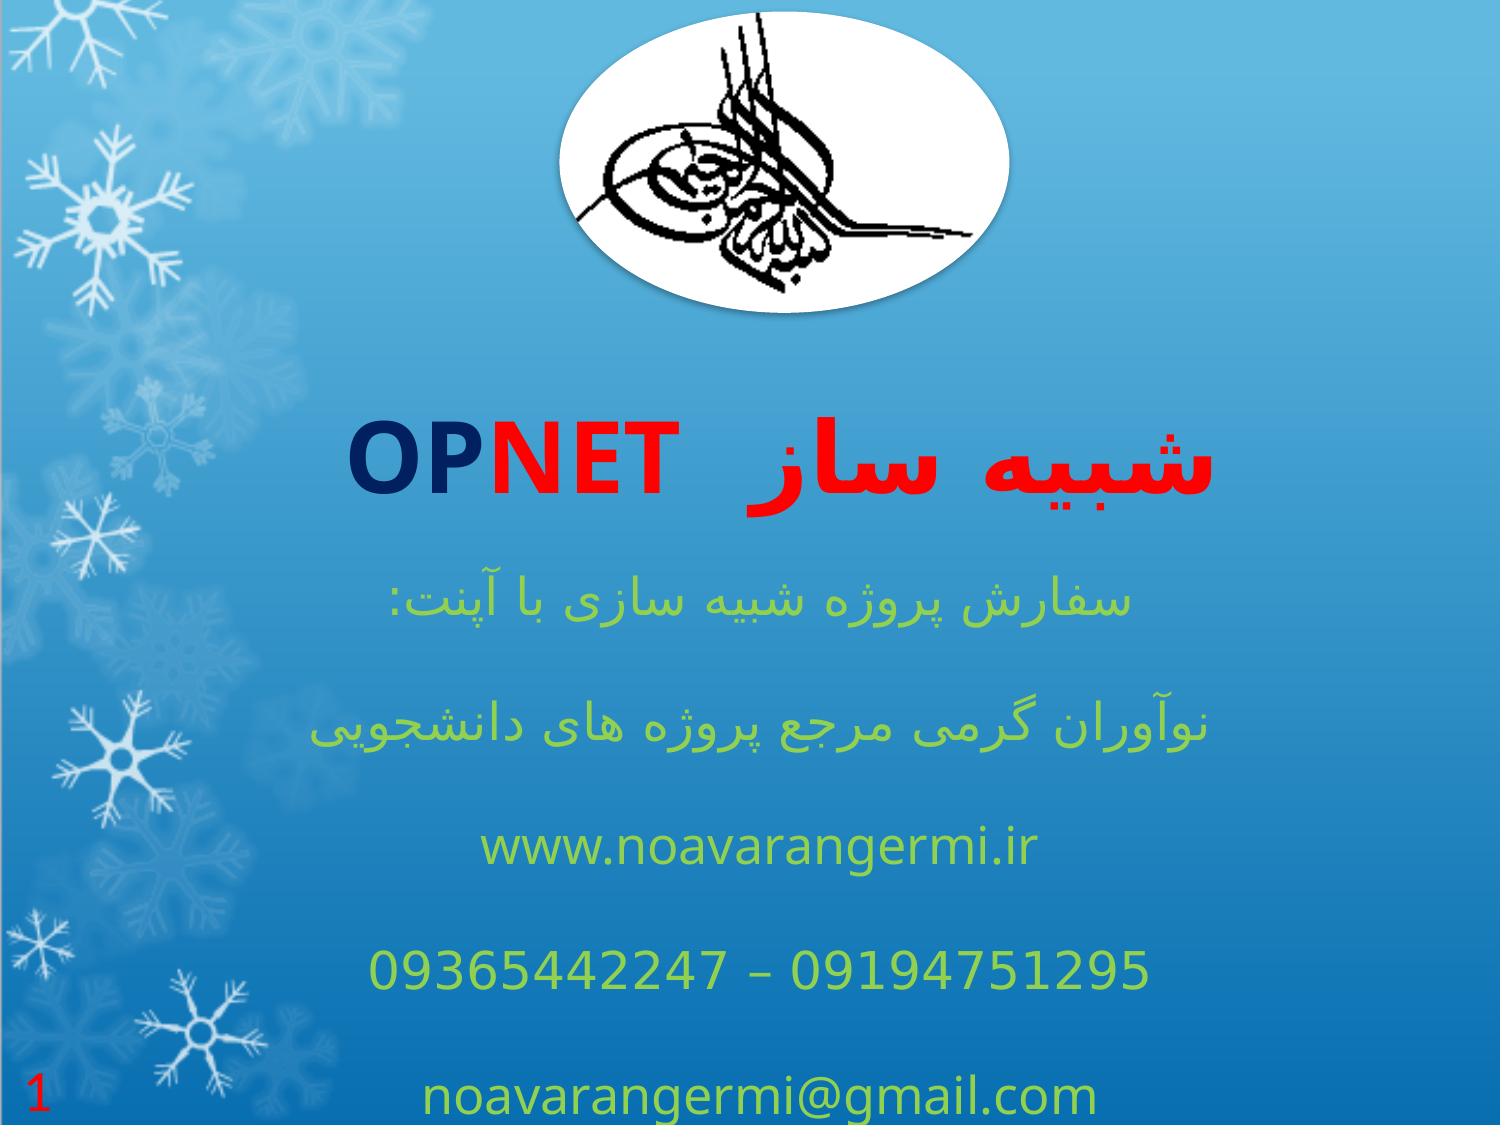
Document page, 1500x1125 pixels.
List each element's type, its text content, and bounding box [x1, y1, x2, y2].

text_box سفارش پروژه شبیه سازی با آپنت: نوآوران گرمی مرجع پروژه های دانشجویی www.noavarangermi.ir 09194751295 – 09365442247 noavarangermi@gmail.com [237, 575, 1288, 937]
text_box شبیه ساز OPNET [257, 333, 1312, 522]
slide_number 1 [0, 1057, 75, 1118]
picture [0, 0, 1500, 1125]
